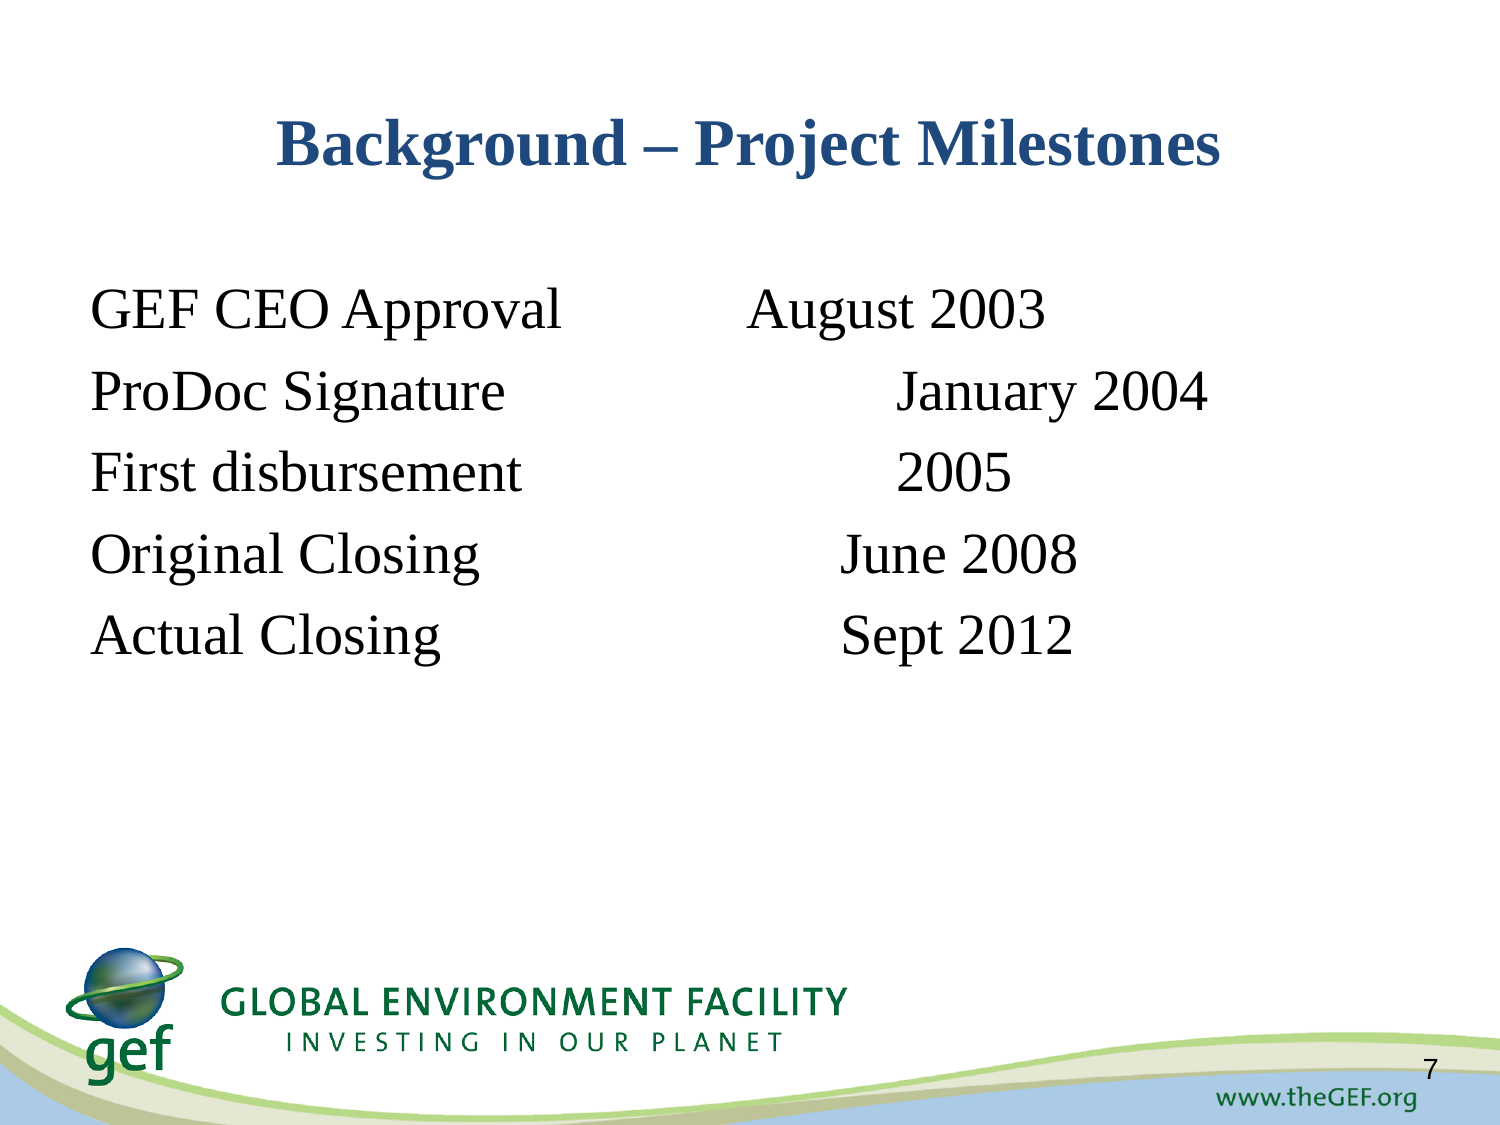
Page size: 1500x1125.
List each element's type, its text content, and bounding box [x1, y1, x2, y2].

title Background – Project Milestones [74, 44, 1426, 233]
slide_number 7 [1407, 1042, 1500, 1103]
picture [0, 920, 1500, 1125]
list GEF CEO Approval August 2003 ProDoc Signature January 2004 First disbursement 2005 Original Closing June 2008 Actual Closing Sept 2012 [74, 262, 1426, 1006]
